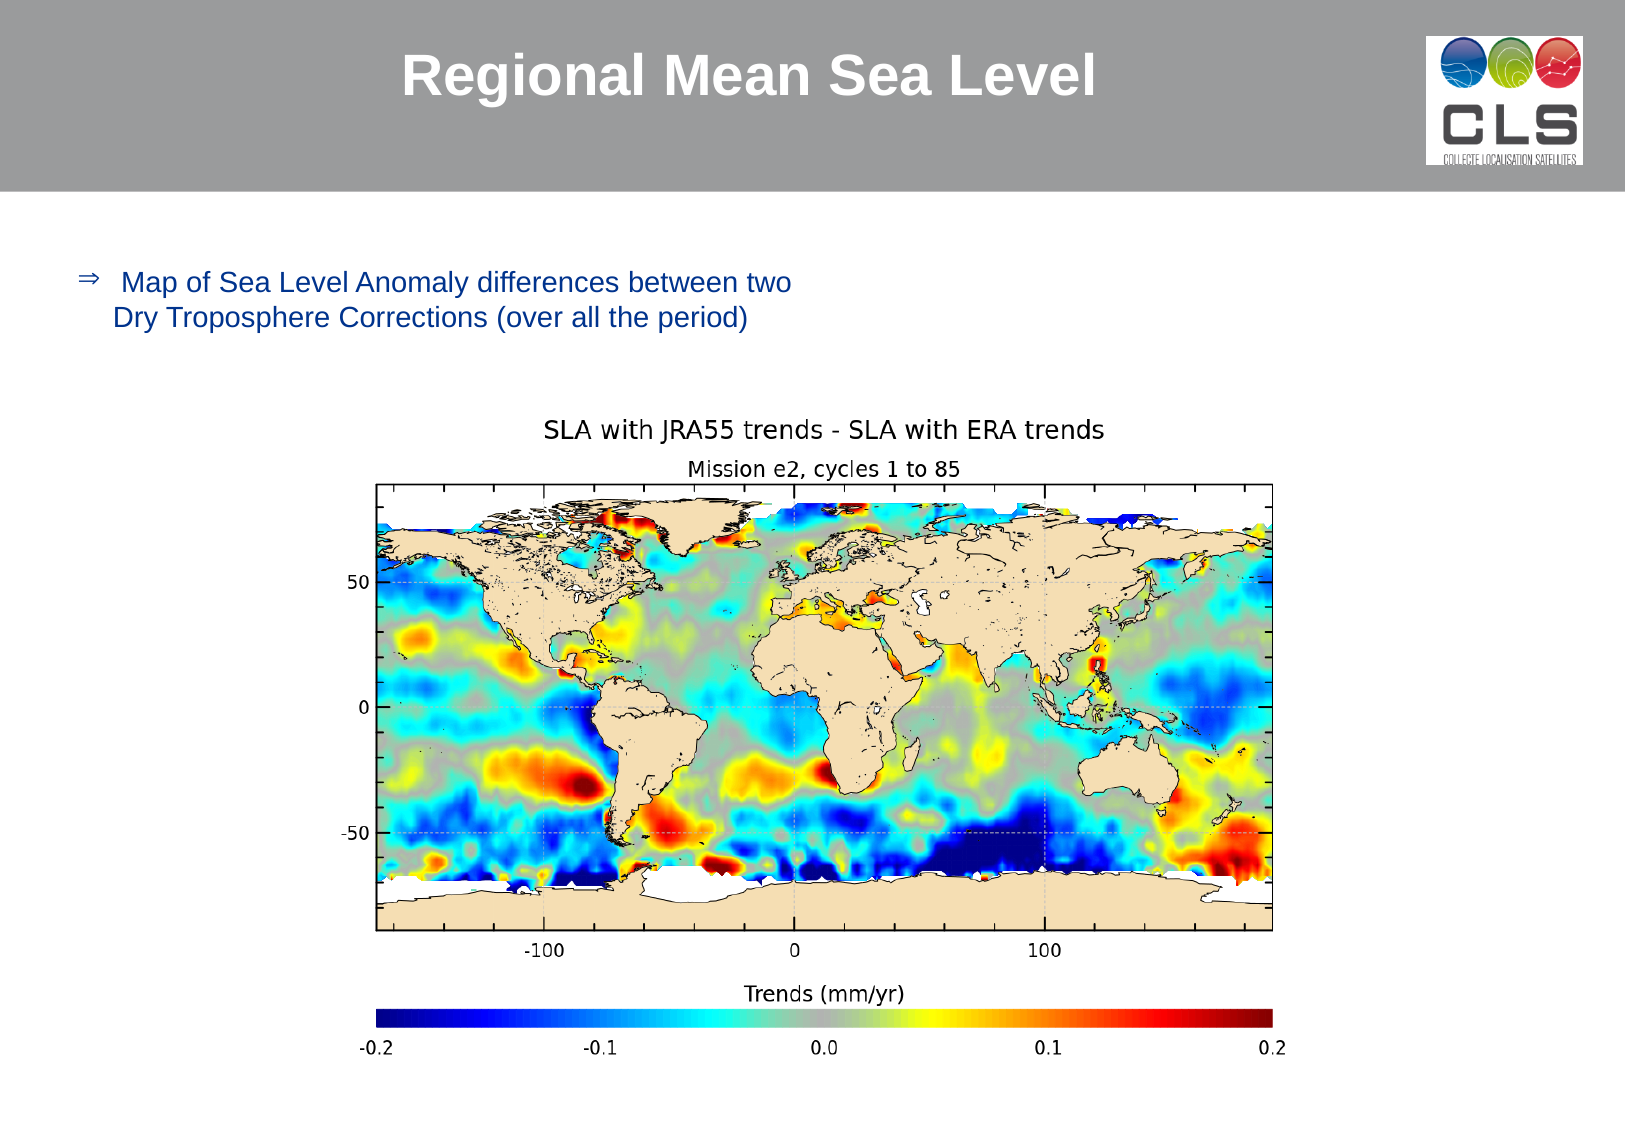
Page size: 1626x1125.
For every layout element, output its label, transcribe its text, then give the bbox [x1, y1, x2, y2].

picture [1426, 36, 1583, 165]
picture [265, 387, 1325, 1092]
text_box Map of Sea Level Anomaly differences between two Dry Troposphere Corrections (over all the period) [62, 220, 841, 376]
text_box Regional Mean Sea Level [386, 40, 1162, 119]
